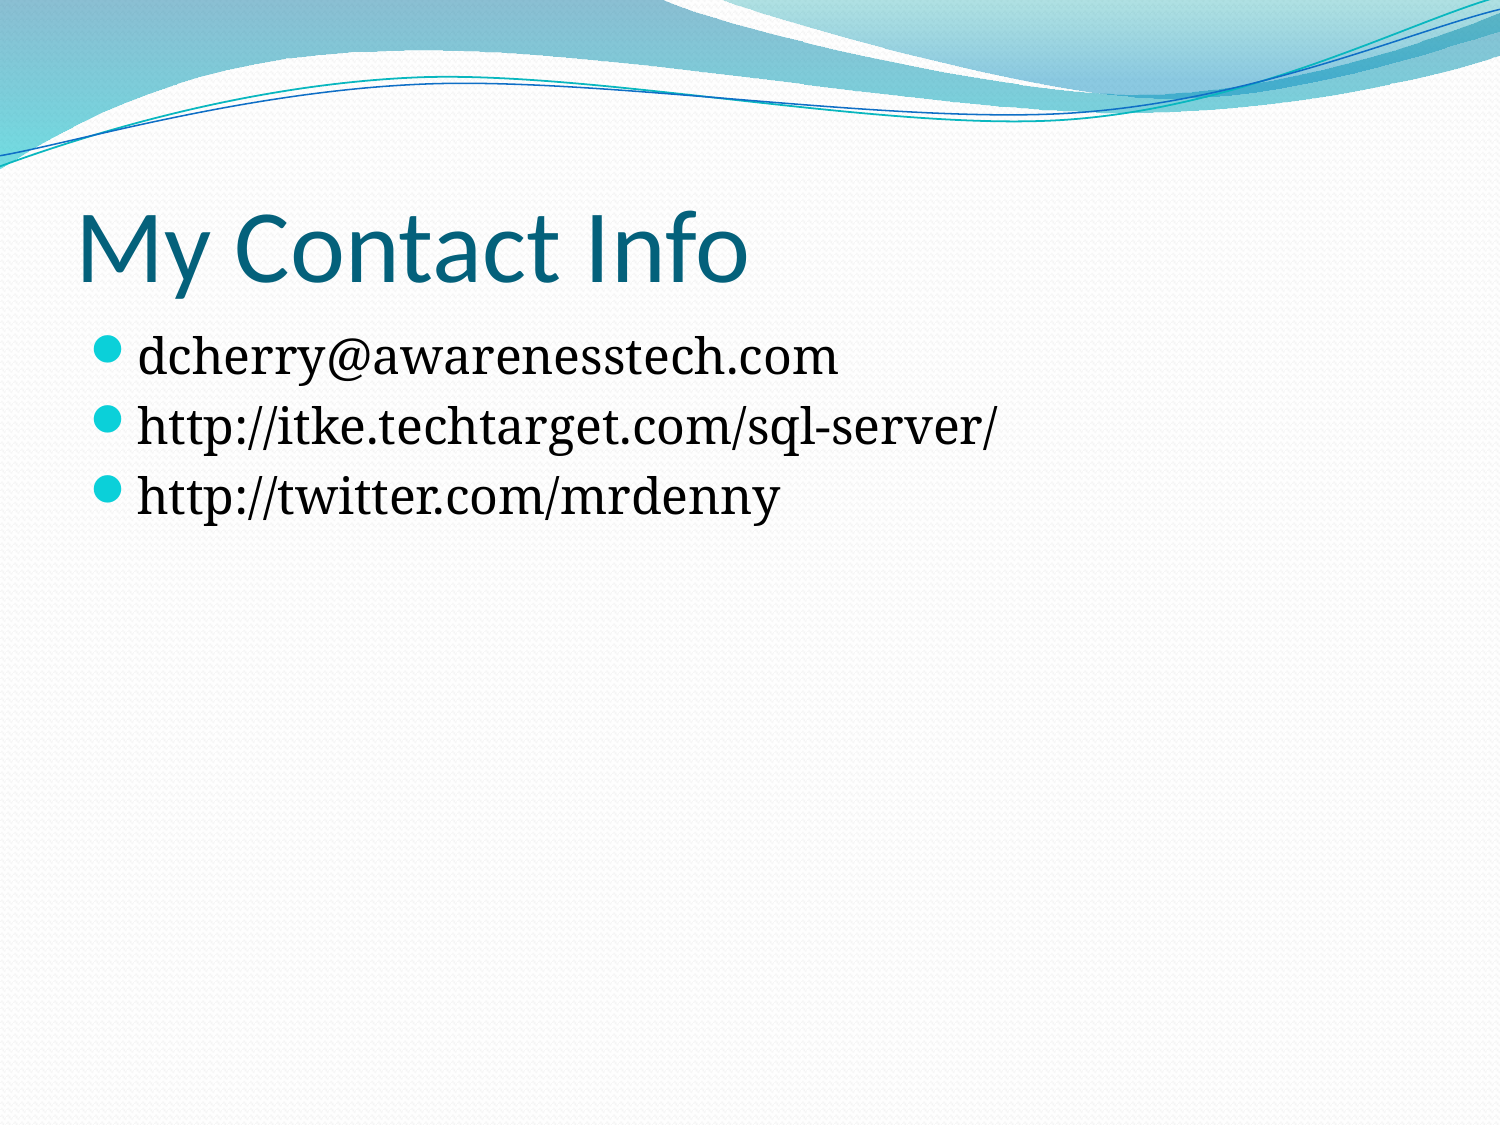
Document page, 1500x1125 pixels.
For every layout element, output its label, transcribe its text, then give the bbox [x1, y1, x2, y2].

list dcherry@awarenesstech.com http://itke.techtarget.com/sql-server/ http://twitter.com/mrdenny [75, 317, 1425, 1038]
title My Contact Info [75, 115, 1425, 303]
